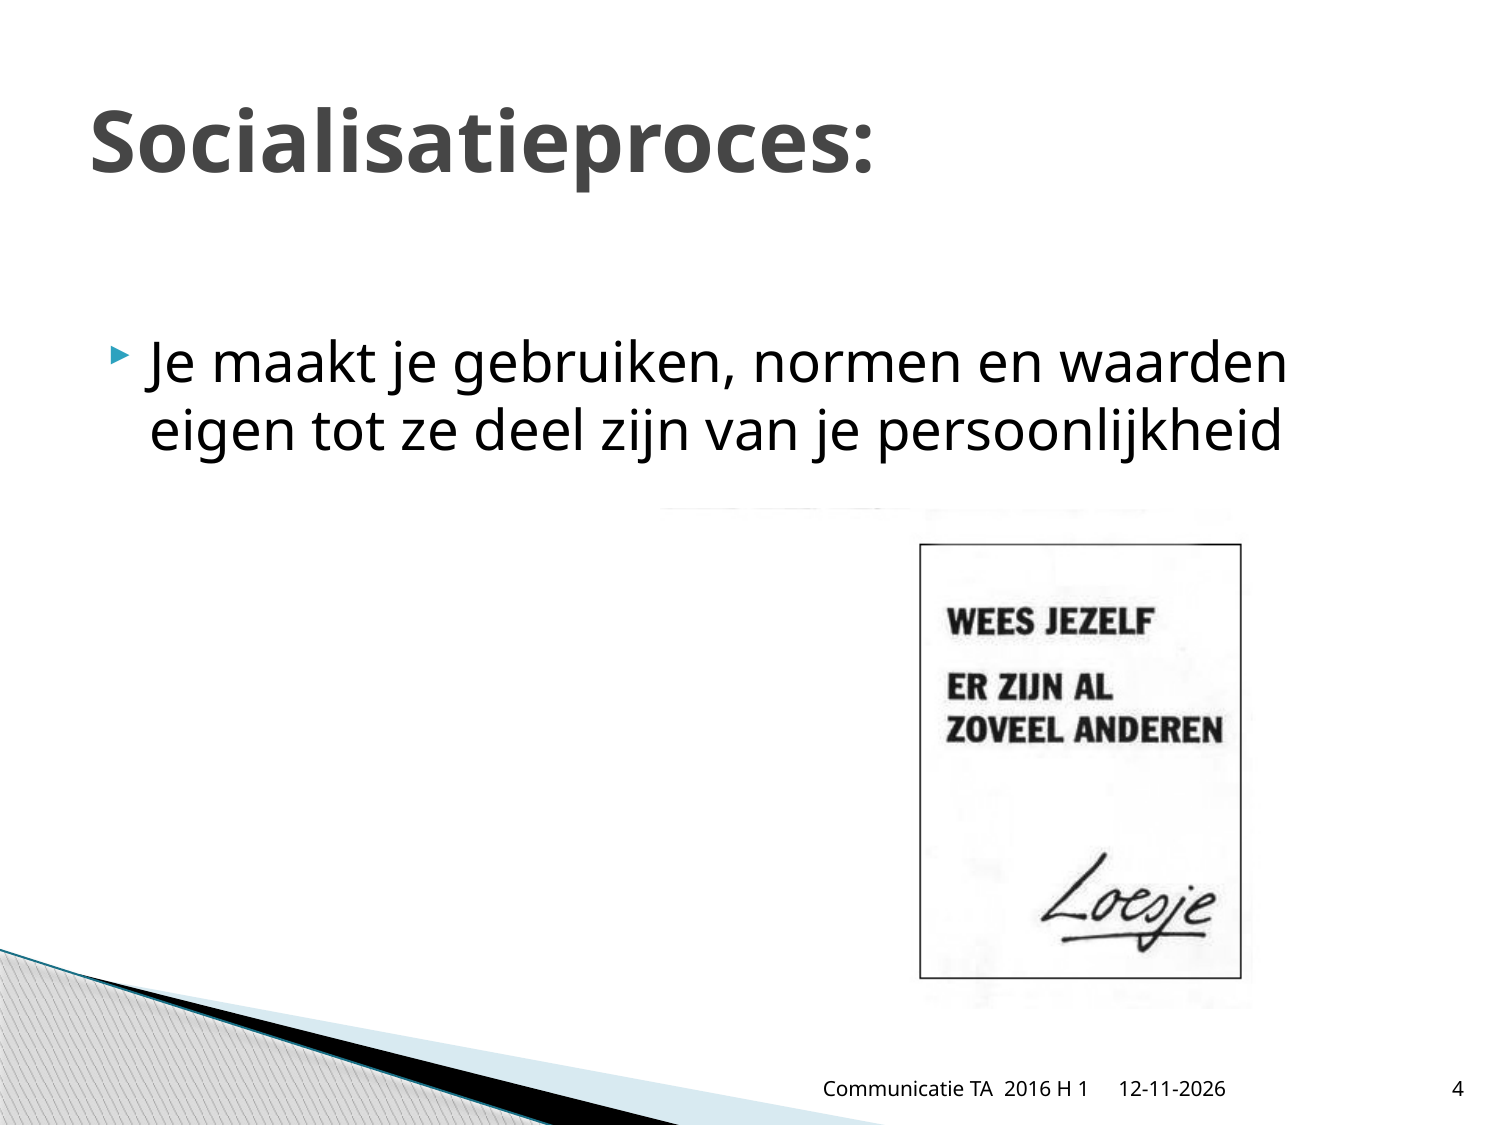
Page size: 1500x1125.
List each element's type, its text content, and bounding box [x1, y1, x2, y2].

footer Communicatie TA 2016 H 1 [718, 1051, 1105, 1112]
title Socialisatieproces: [75, 45, 1425, 233]
picture [660, 508, 1500, 1009]
list Je maakt je gebruiken, normen en waarden eigen tot ze deel zijn van je persoonlijkheid [75, 243, 1425, 986]
slide_number 4 [1418, 1051, 1479, 1112]
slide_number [1105, 1051, 1418, 1112]
